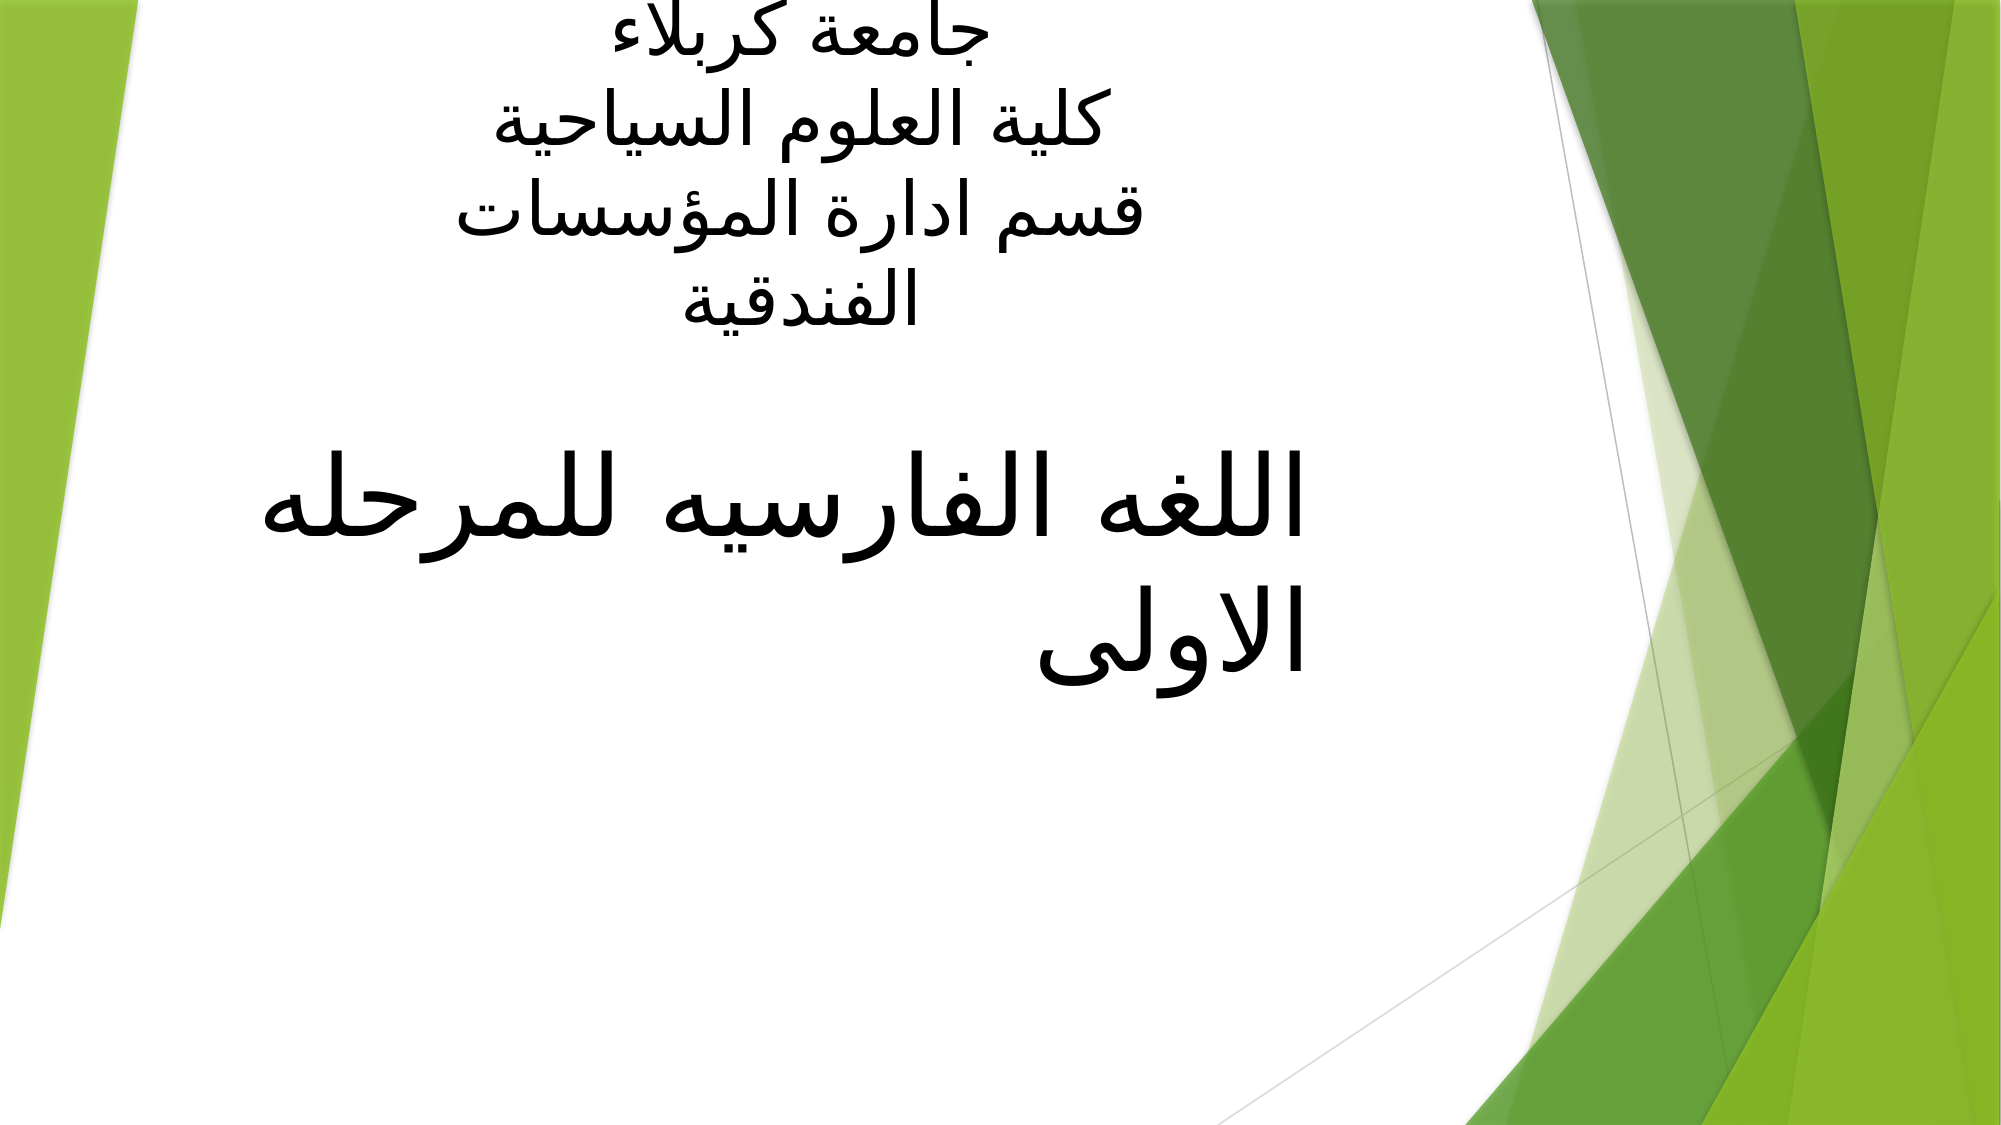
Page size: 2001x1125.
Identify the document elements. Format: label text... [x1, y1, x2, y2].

text_box جامعة كربلاء كلية العلوم السياحية قسم ادارة المؤسسات الفندقية [383, 77, 1220, 348]
title اللغه الفارسيه للمرحله الاولى [219, 431, 1327, 702]
